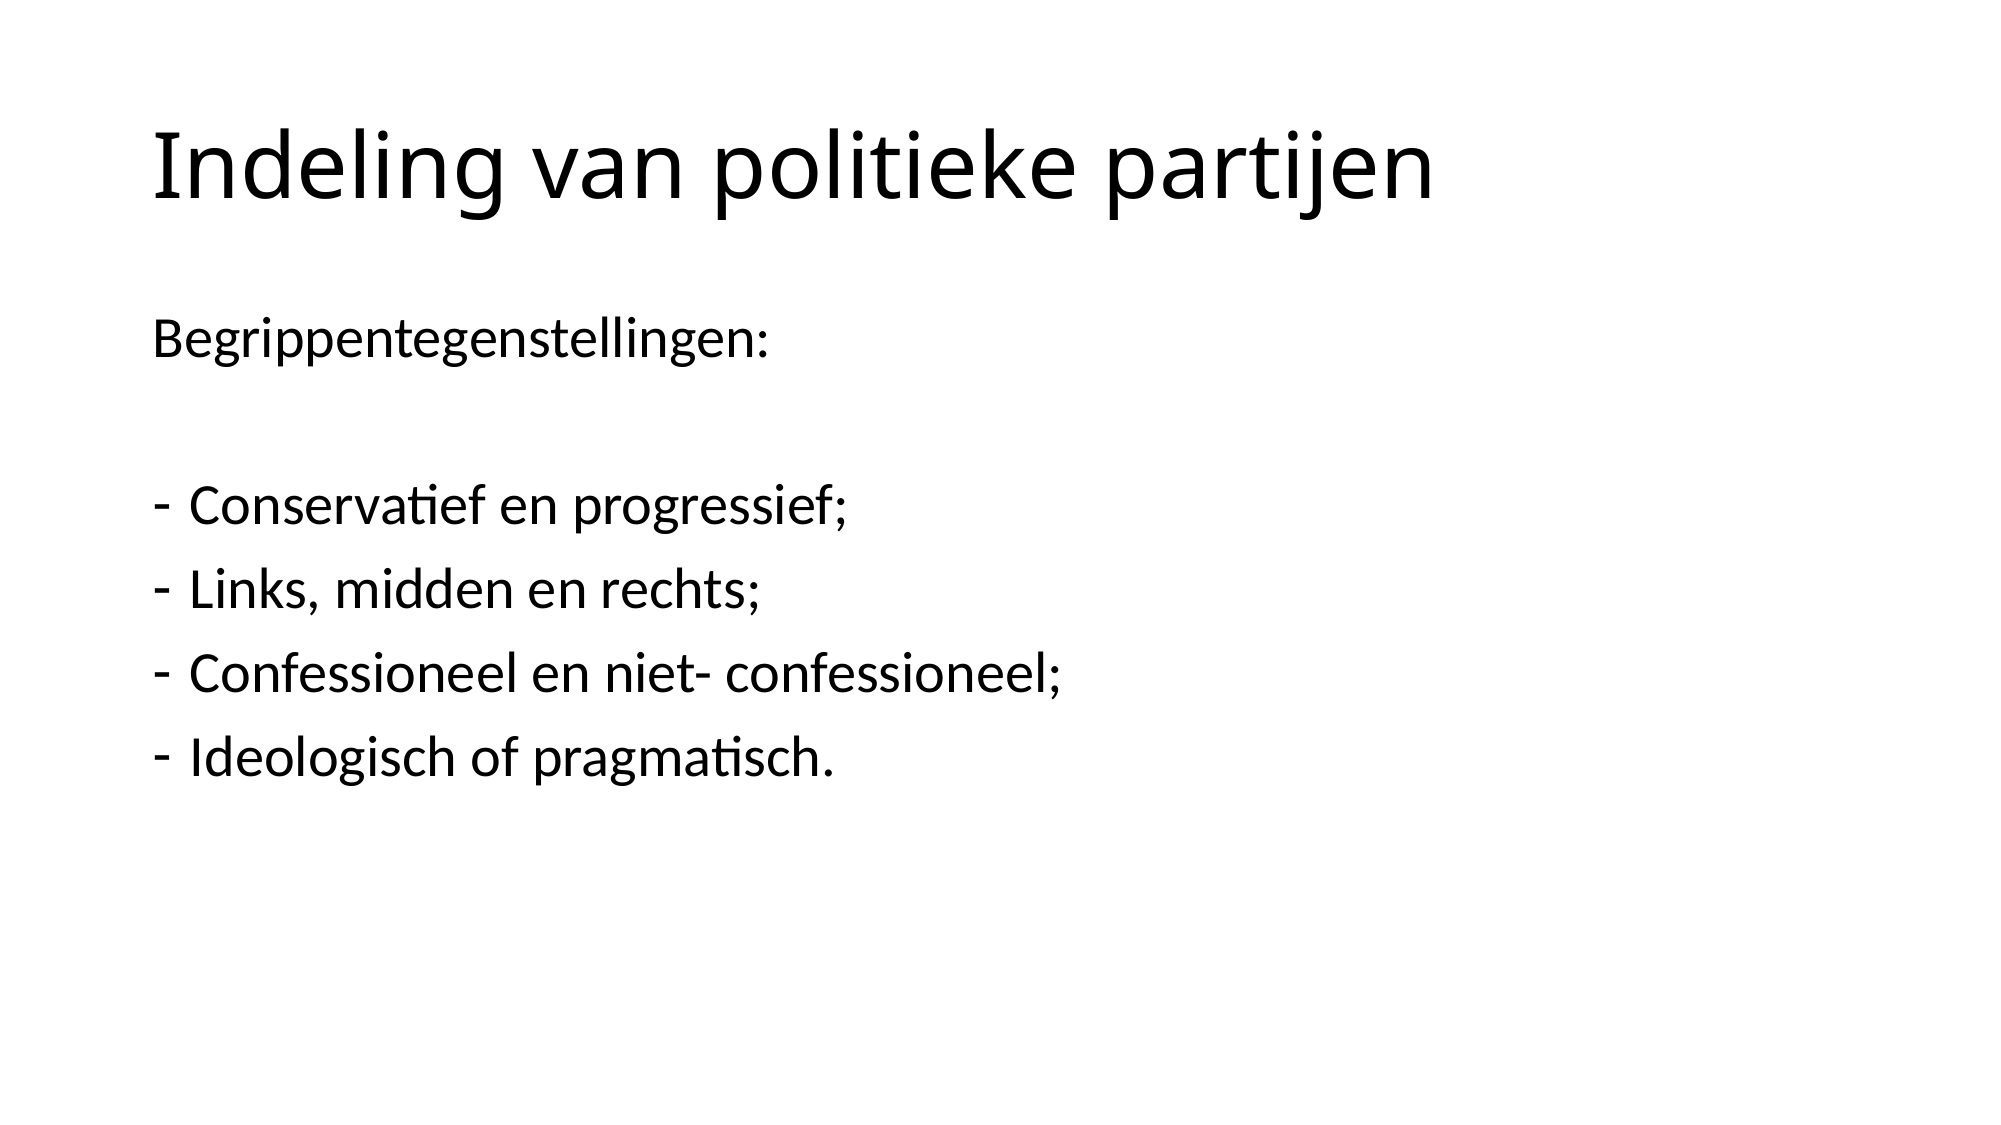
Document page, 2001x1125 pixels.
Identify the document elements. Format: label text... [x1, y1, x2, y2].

list Begrippentegenstellingen: Conservatief en progressief; Links, midden en rechts; Confessioneel en niet- confessioneel; Ideologisch of pragmatisch. [137, 299, 1863, 1014]
title Indeling van politieke partijen [137, 59, 1863, 278]
